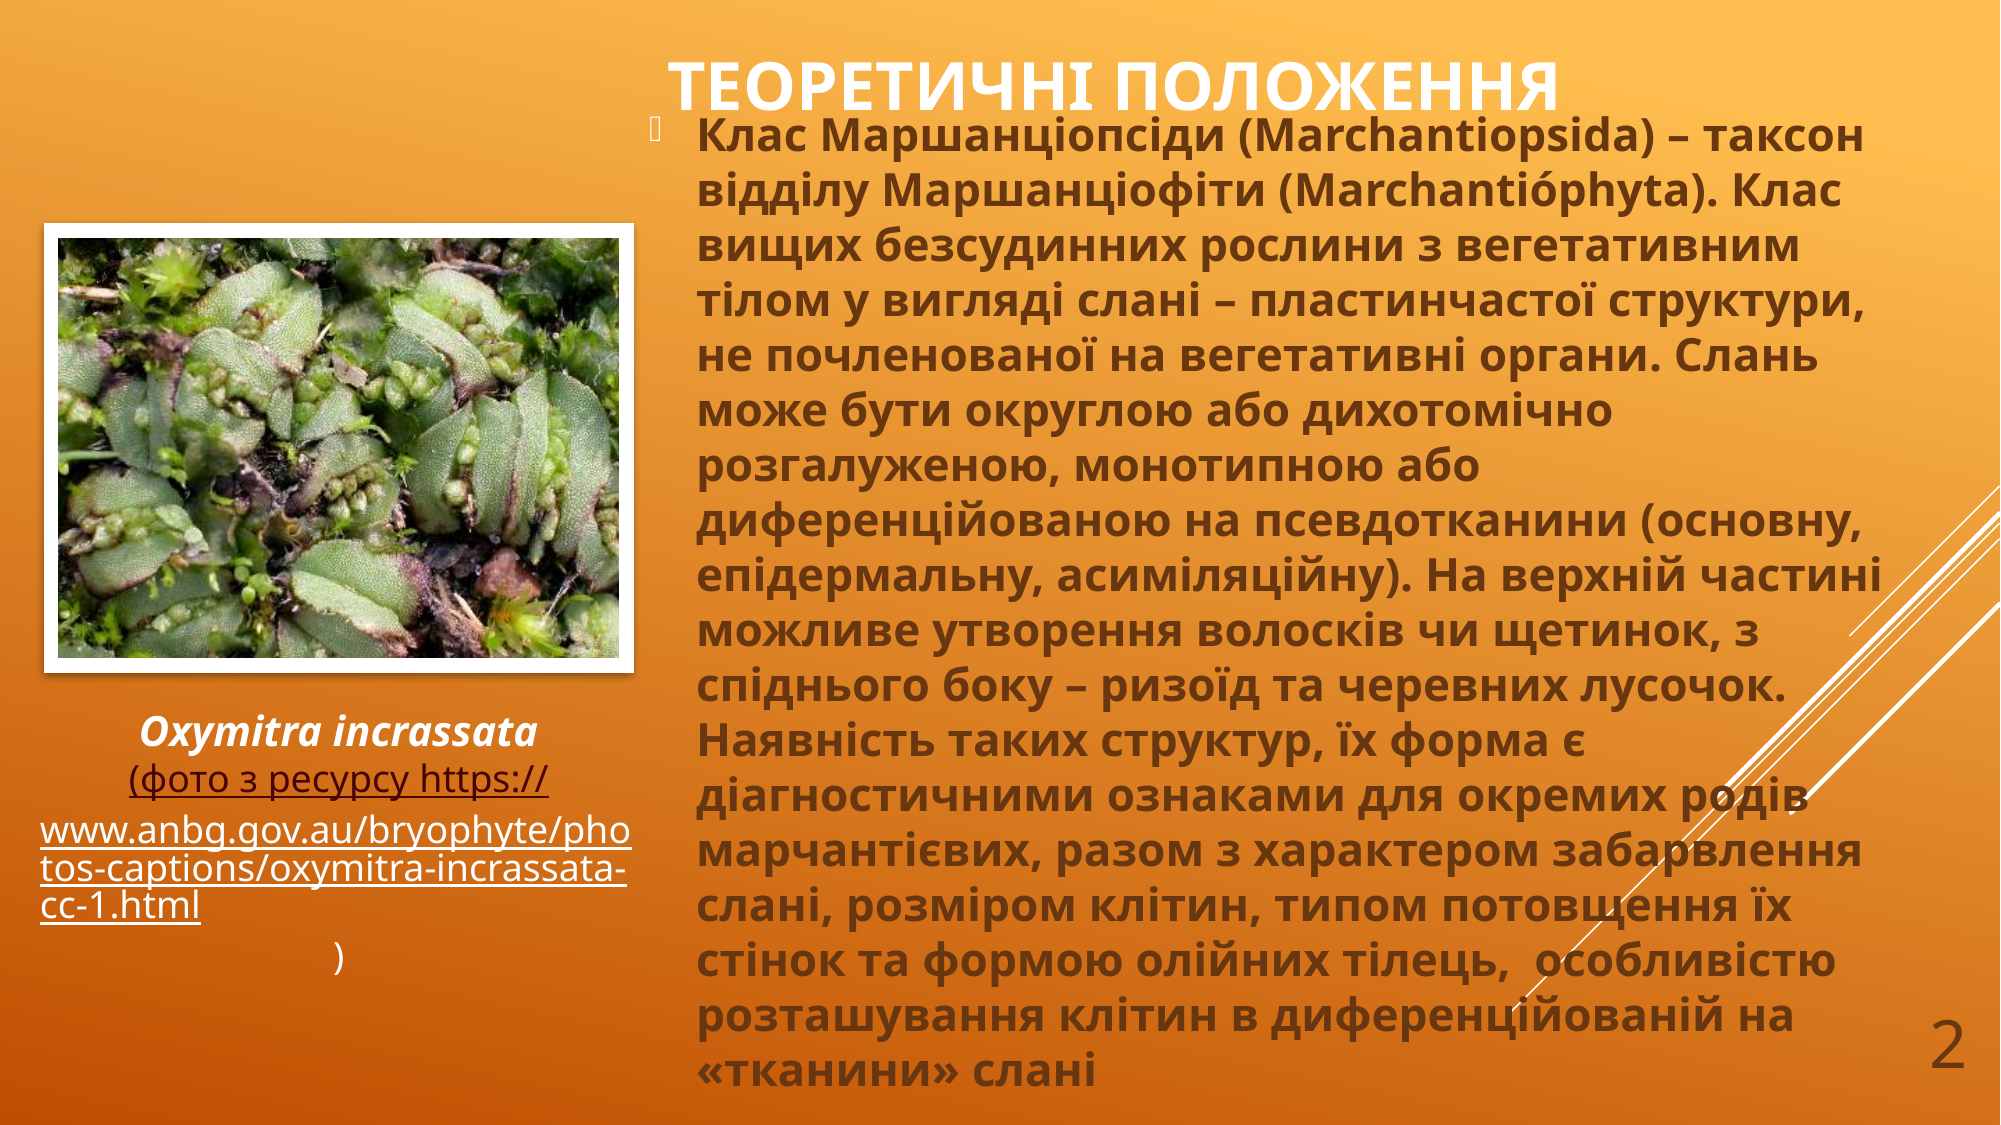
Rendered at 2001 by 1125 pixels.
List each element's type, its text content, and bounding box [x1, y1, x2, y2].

picture [58, 237, 620, 659]
list Клас Маршанціопсіди (Marchantiopsida) – таксон відділу Маршанціофіти (Marchantióphyta). Клас вищих безсудинних рослини з вегетативним тілом у вигляді слані – пластинчастої структури, не почленованої на вегетативні органи. Слань може бути округлою або дихотомічно розгалуженою, монотипною або диференційованою на псевдотканини (основну, епідермальну, асиміляційну). На верхній частині можливе утворення волосків чи щетинок, з спіднього боку – ризоїд та черевних лусочок. Наявність таких структур, їх форма є діагностичними ознаками для окремих родів марчантієвих, разом з характером забарвлення слані, розміром клітин, типом потовщення їх стінок та формою олійних тілець, особливістю розташування клітин в диференційованій на «тканини» слані [634, 126, 1921, 1075]
slide_number 2 [1795, 990, 1983, 1101]
title Теоретичні положення [652, 0, 1624, 126]
text_box Oxymitra incrassata (фото з ресурсу https://www.anbg.gov.au/bryophyte/photos-captions/oxymitra-incrassata-cc-1.html) [25, 697, 653, 910]
